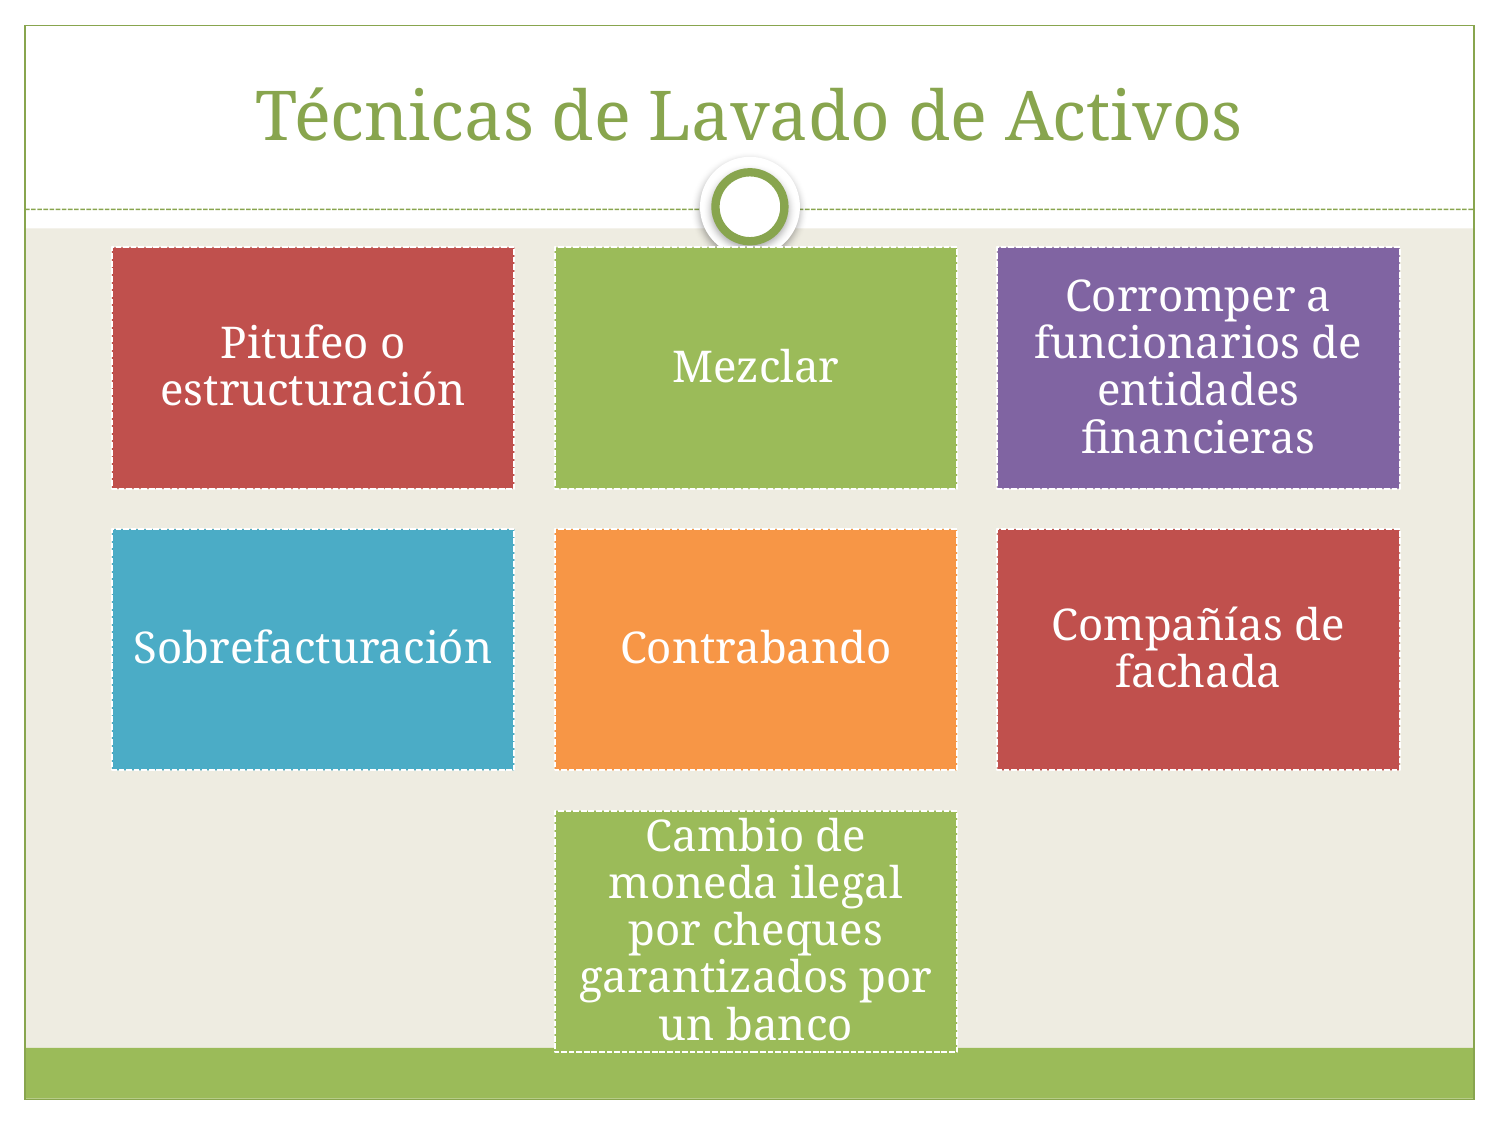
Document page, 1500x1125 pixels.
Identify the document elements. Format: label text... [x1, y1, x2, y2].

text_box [111, 228, 1400, 1071]
title Técnicas de Lavado de Activos [49, 37, 1450, 162]
